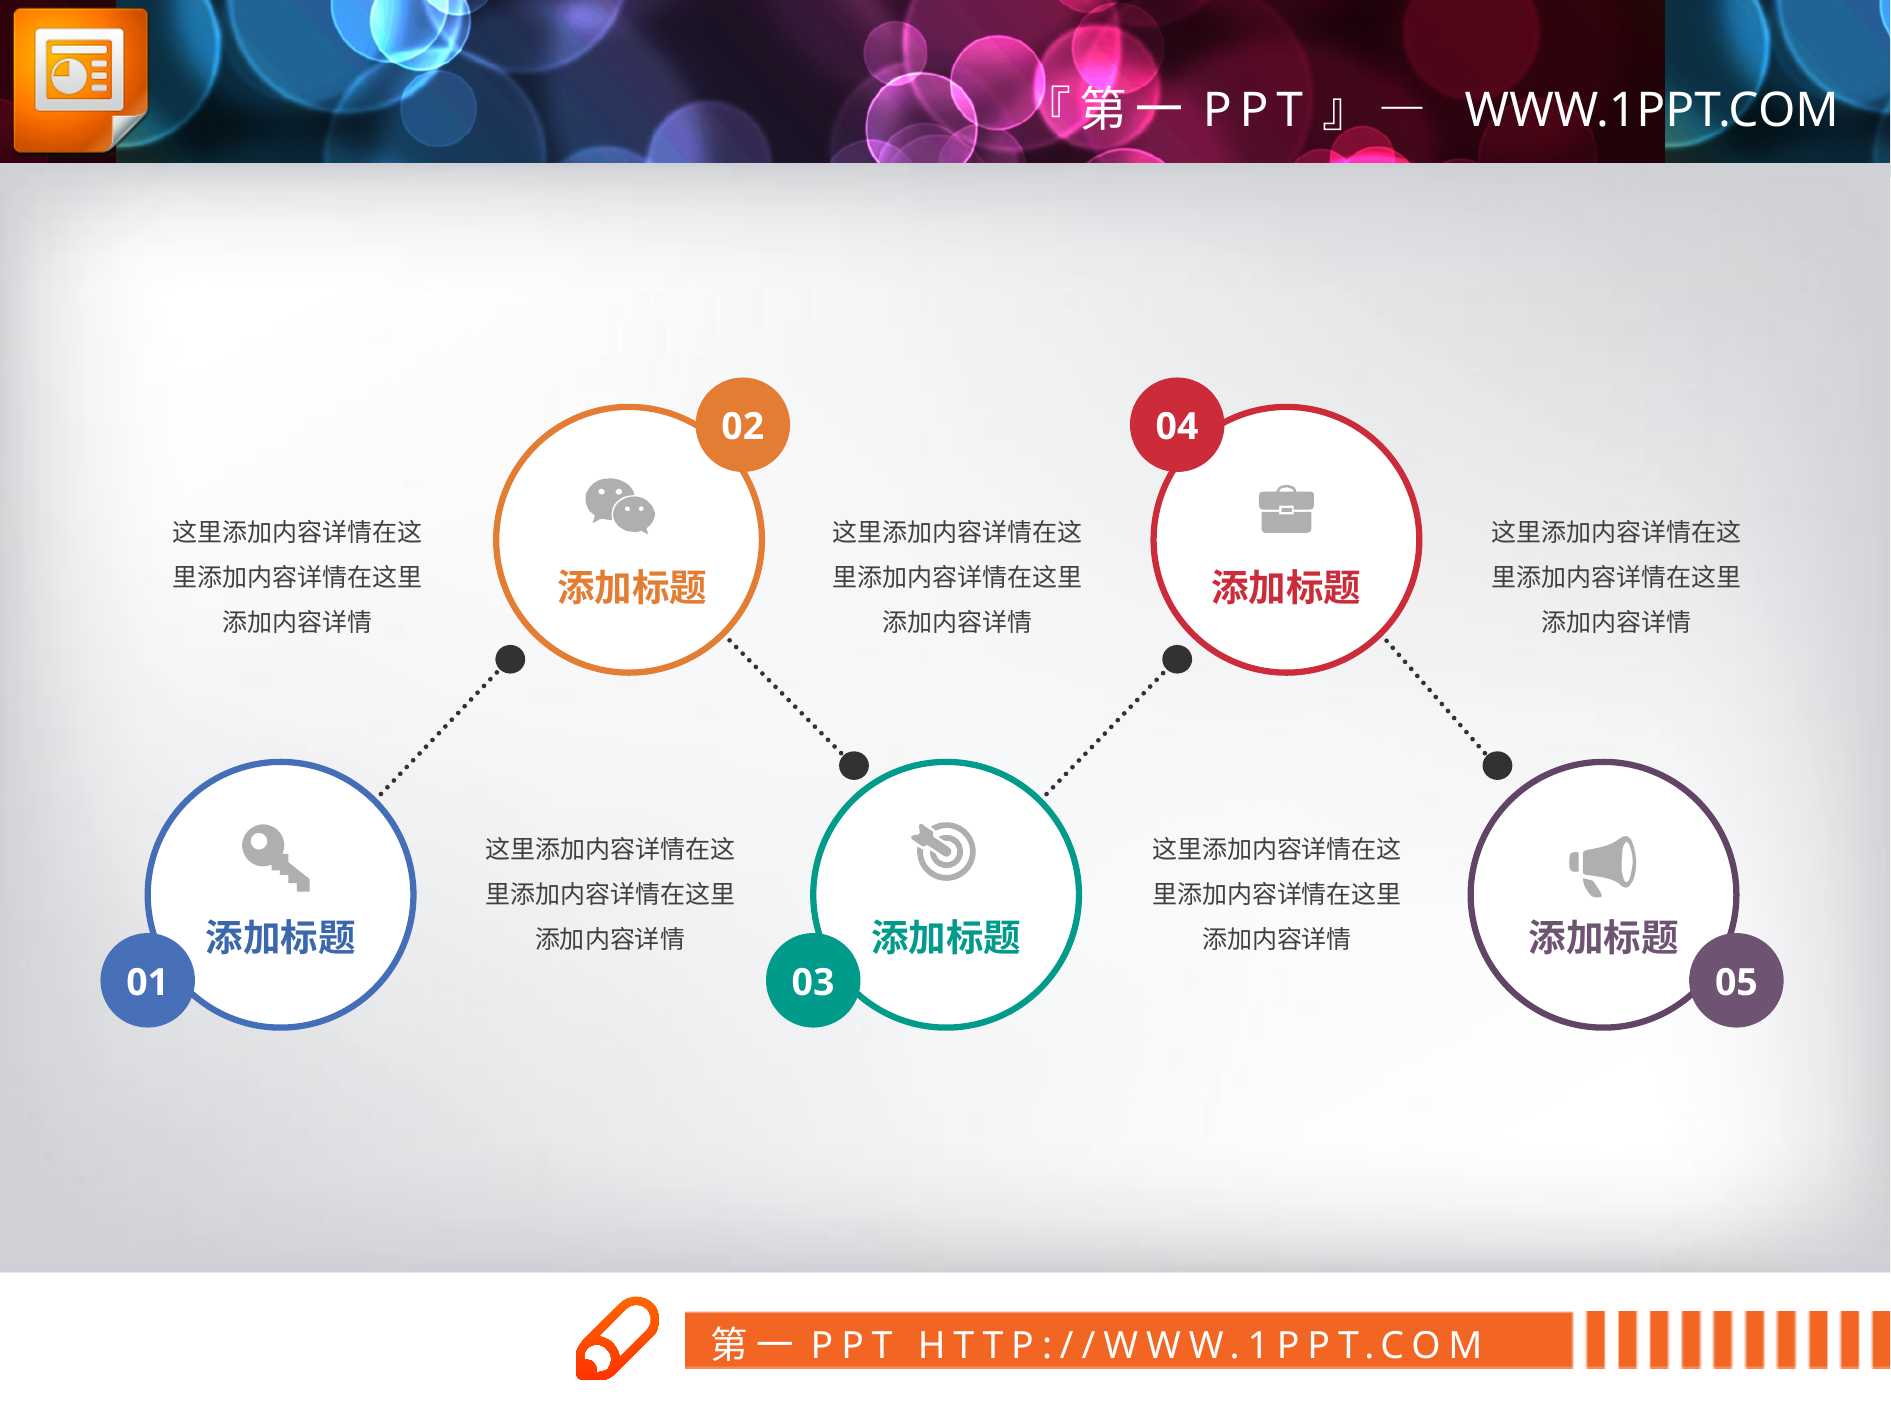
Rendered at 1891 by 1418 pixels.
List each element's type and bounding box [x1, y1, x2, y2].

text_box [1258, 484, 1315, 534]
text_box [100, 377, 1784, 1028]
text_box [910, 819, 980, 885]
text_box [585, 477, 656, 535]
text_box [1569, 834, 1638, 898]
picture [0, 0, 1891, 1275]
picture [685, 1311, 1891, 1369]
